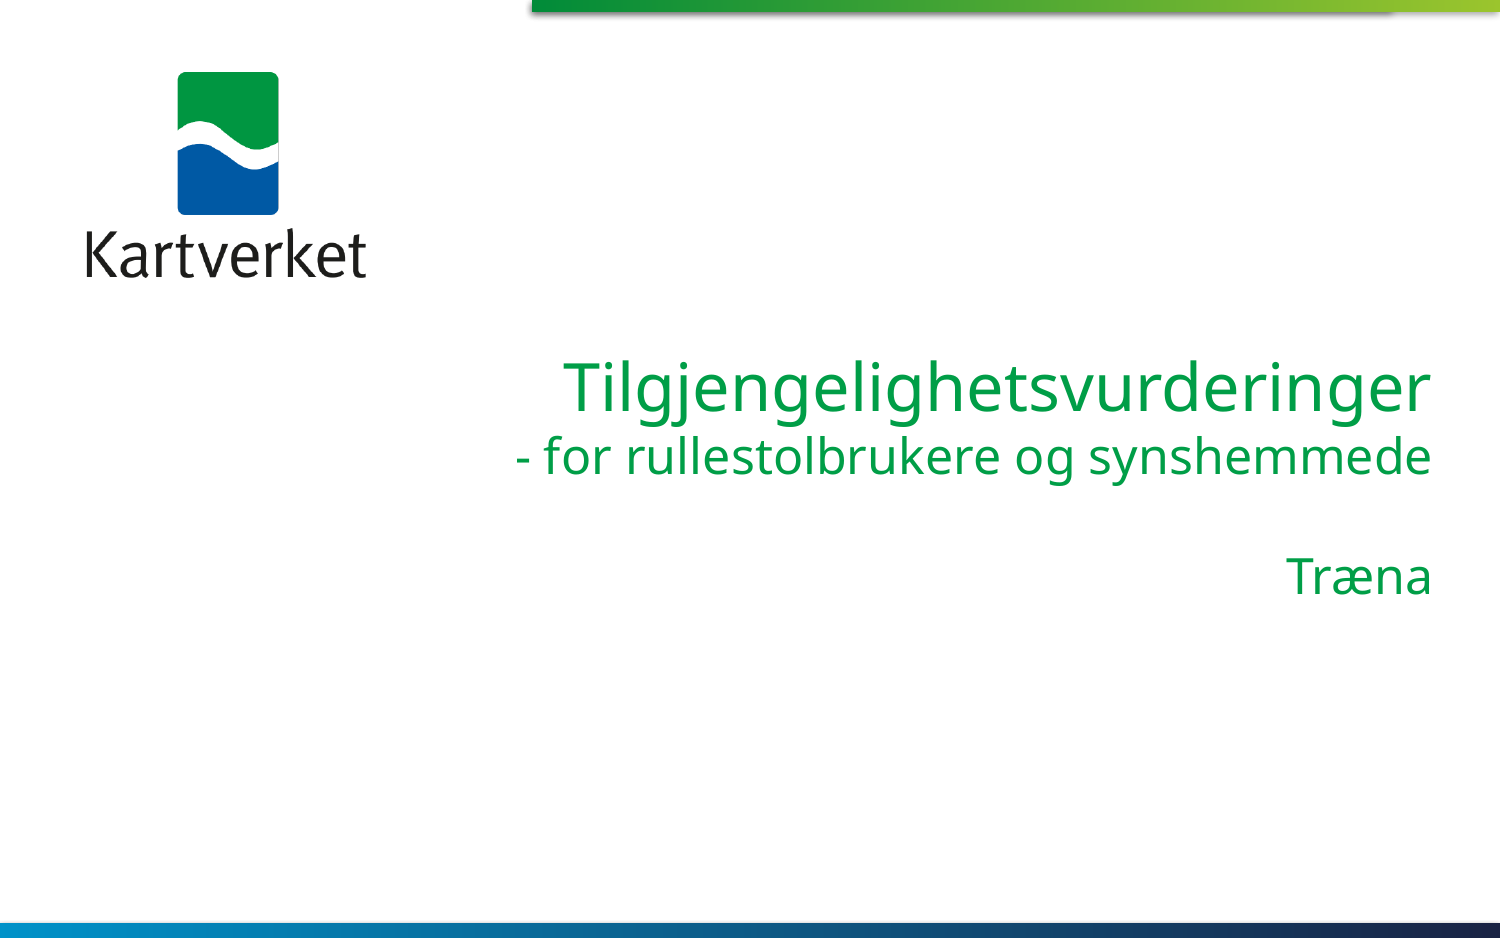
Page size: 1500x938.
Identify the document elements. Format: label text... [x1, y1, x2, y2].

text_box Tilgjengelighetsvurderinger - for rullestolbrukere og synshemmede Træna [66, 337, 1449, 613]
